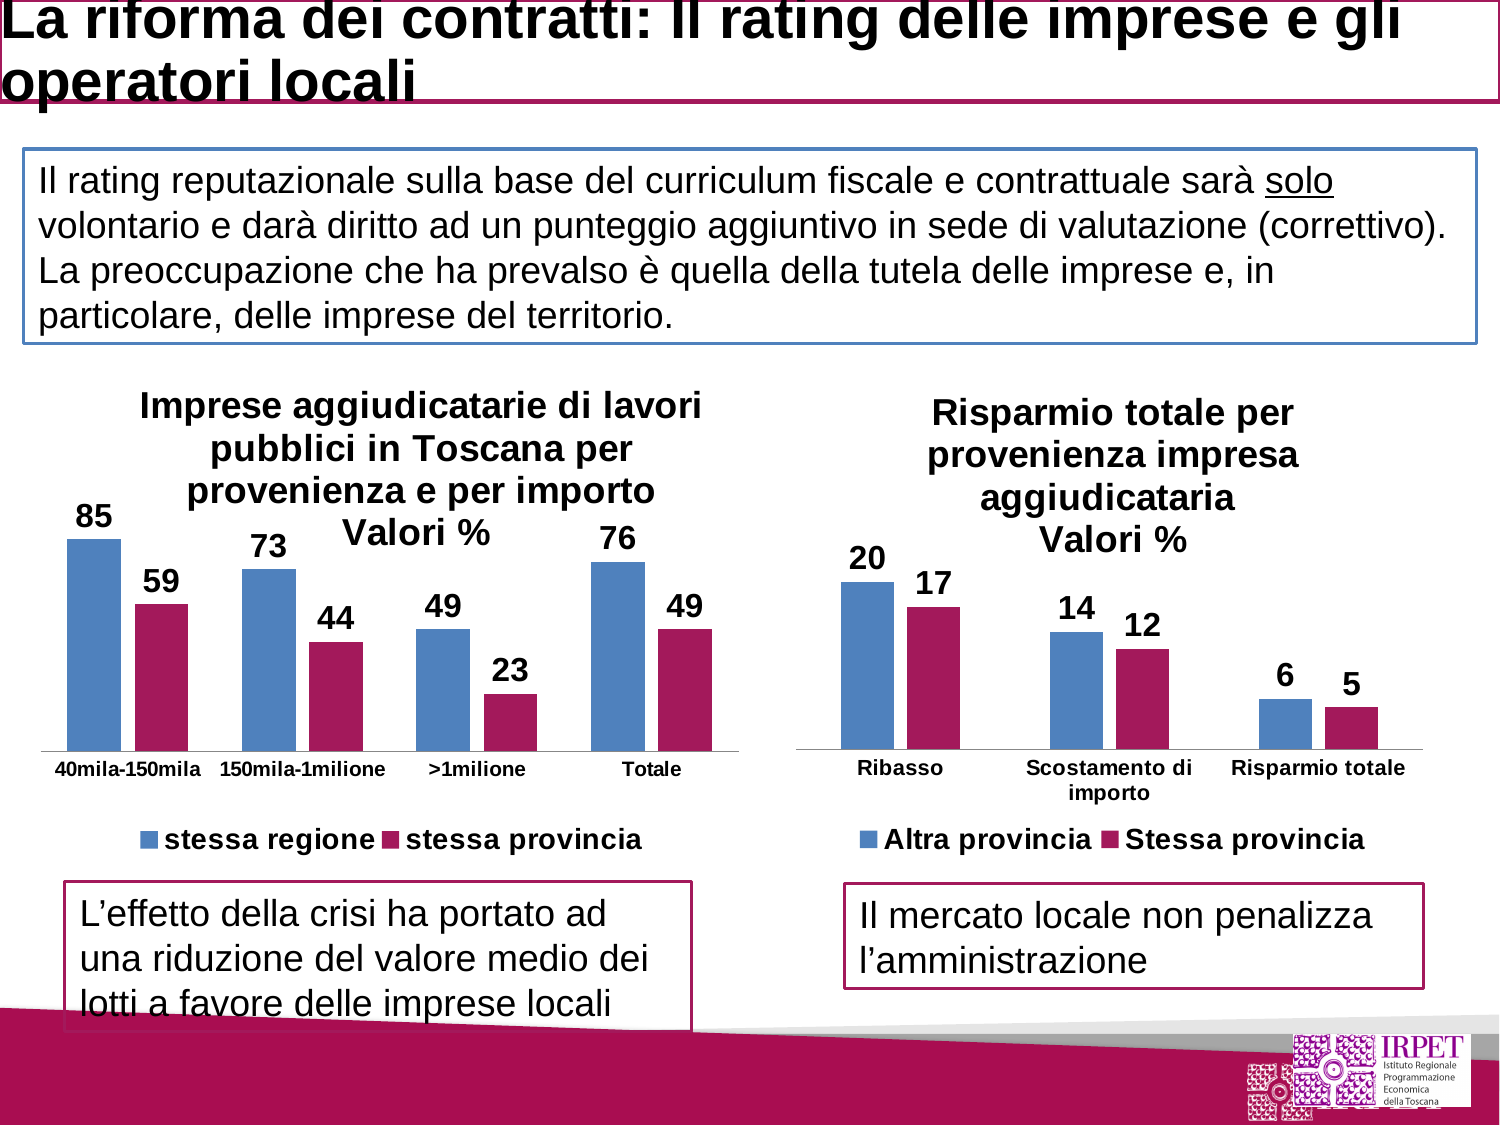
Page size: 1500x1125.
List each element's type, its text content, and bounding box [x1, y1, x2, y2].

text_box Il mercato locale non penalizza l’amministrazione [844, 889, 1424, 989]
picture [1247, 1034, 1471, 1121]
text_box L’effetto della crisi ha portato ad una riduzione del valore medio dei lotti a favore delle imprese locali [64, 891, 692, 1032]
title La riforma dei contratti: Il rating delle imprese e gli operatori locali [0, 0, 1500, 102]
text_box Il rating reputazionale sulla base del curriculum fiscale e contrattuale sarà solo volontario e darà diritto ad un punteggio aggiuntivo in sede di valutazione (correttivo). La preoccupazione che ha prevalso è quella della tutela delle imprese e, in particolare, delle imprese del territorio. [23, 148, 1477, 344]
chart [17, 361, 1465, 882]
